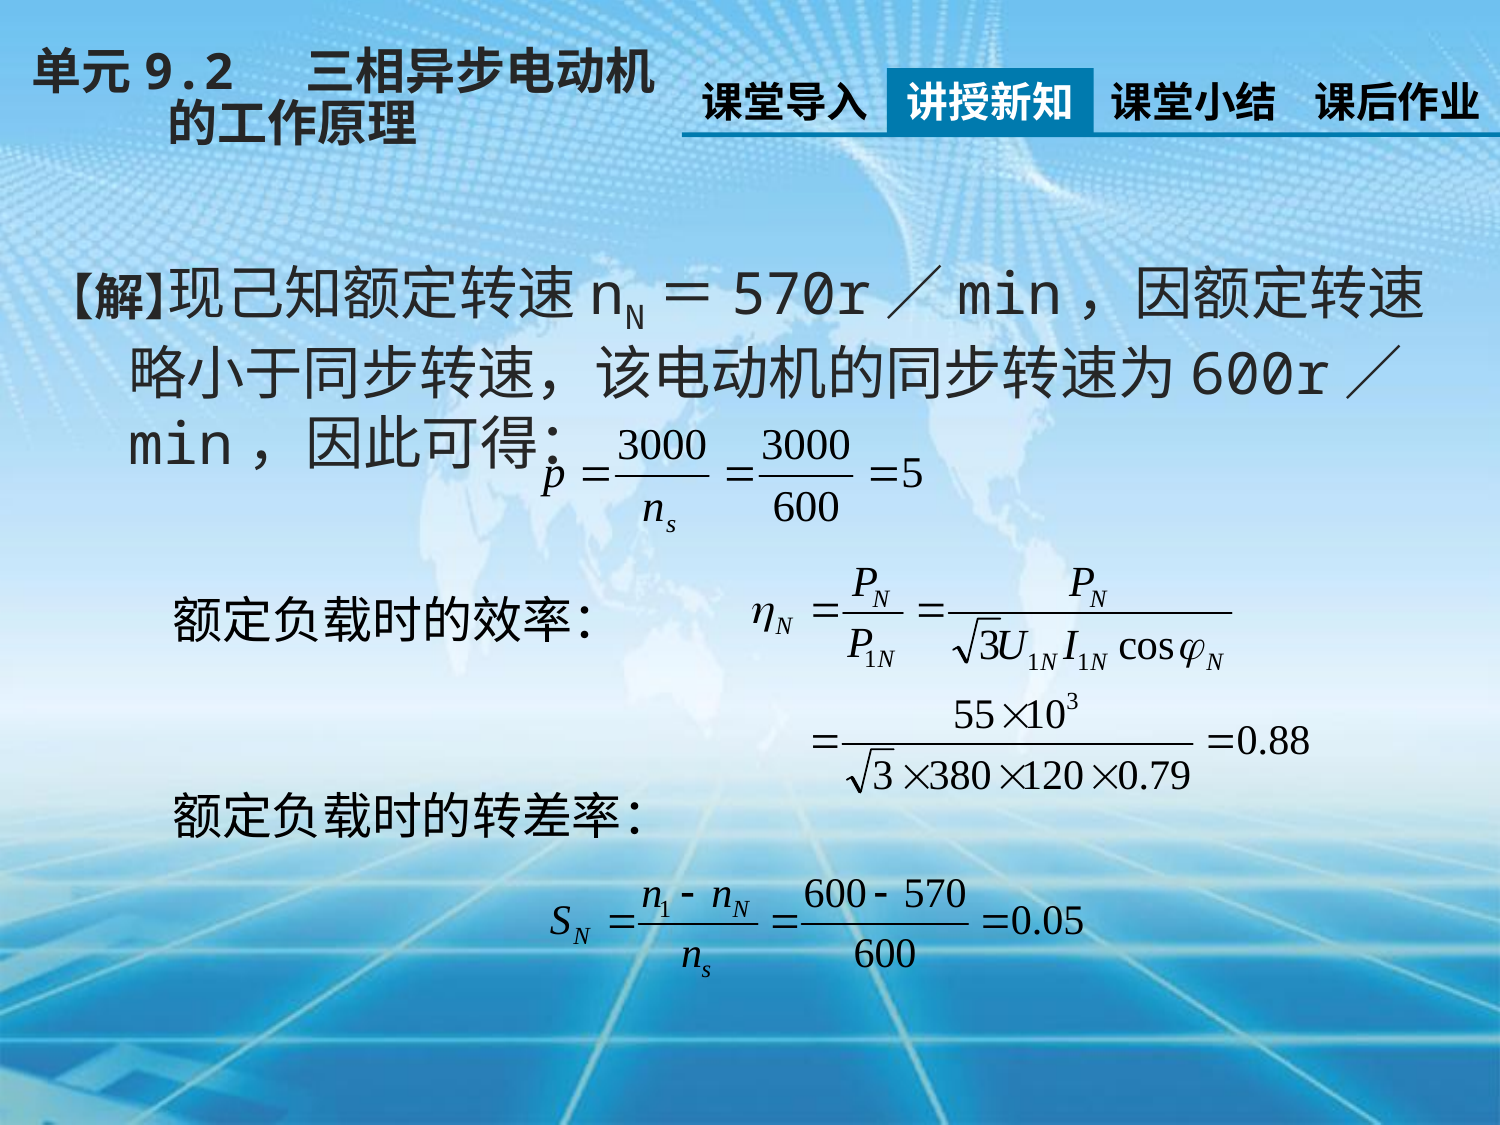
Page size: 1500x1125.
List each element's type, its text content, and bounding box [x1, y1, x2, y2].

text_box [802, 680, 1315, 804]
text_box 额定负载时的效率： [157, 580, 638, 656]
text_box 【解】 [6, 258, 218, 333]
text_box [542, 867, 1090, 987]
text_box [746, 555, 1240, 681]
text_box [530, 417, 932, 543]
picture [0, 0, 1500, 1125]
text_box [16, 39, 1500, 160]
text_box 现己知额定转速nN＝570r／min，因额定转速略小于同步转速，该电动机的同步转速为600r／min，因此可得： [113, 248, 1464, 484]
text_box 额定负载时的转差率： [157, 776, 688, 852]
